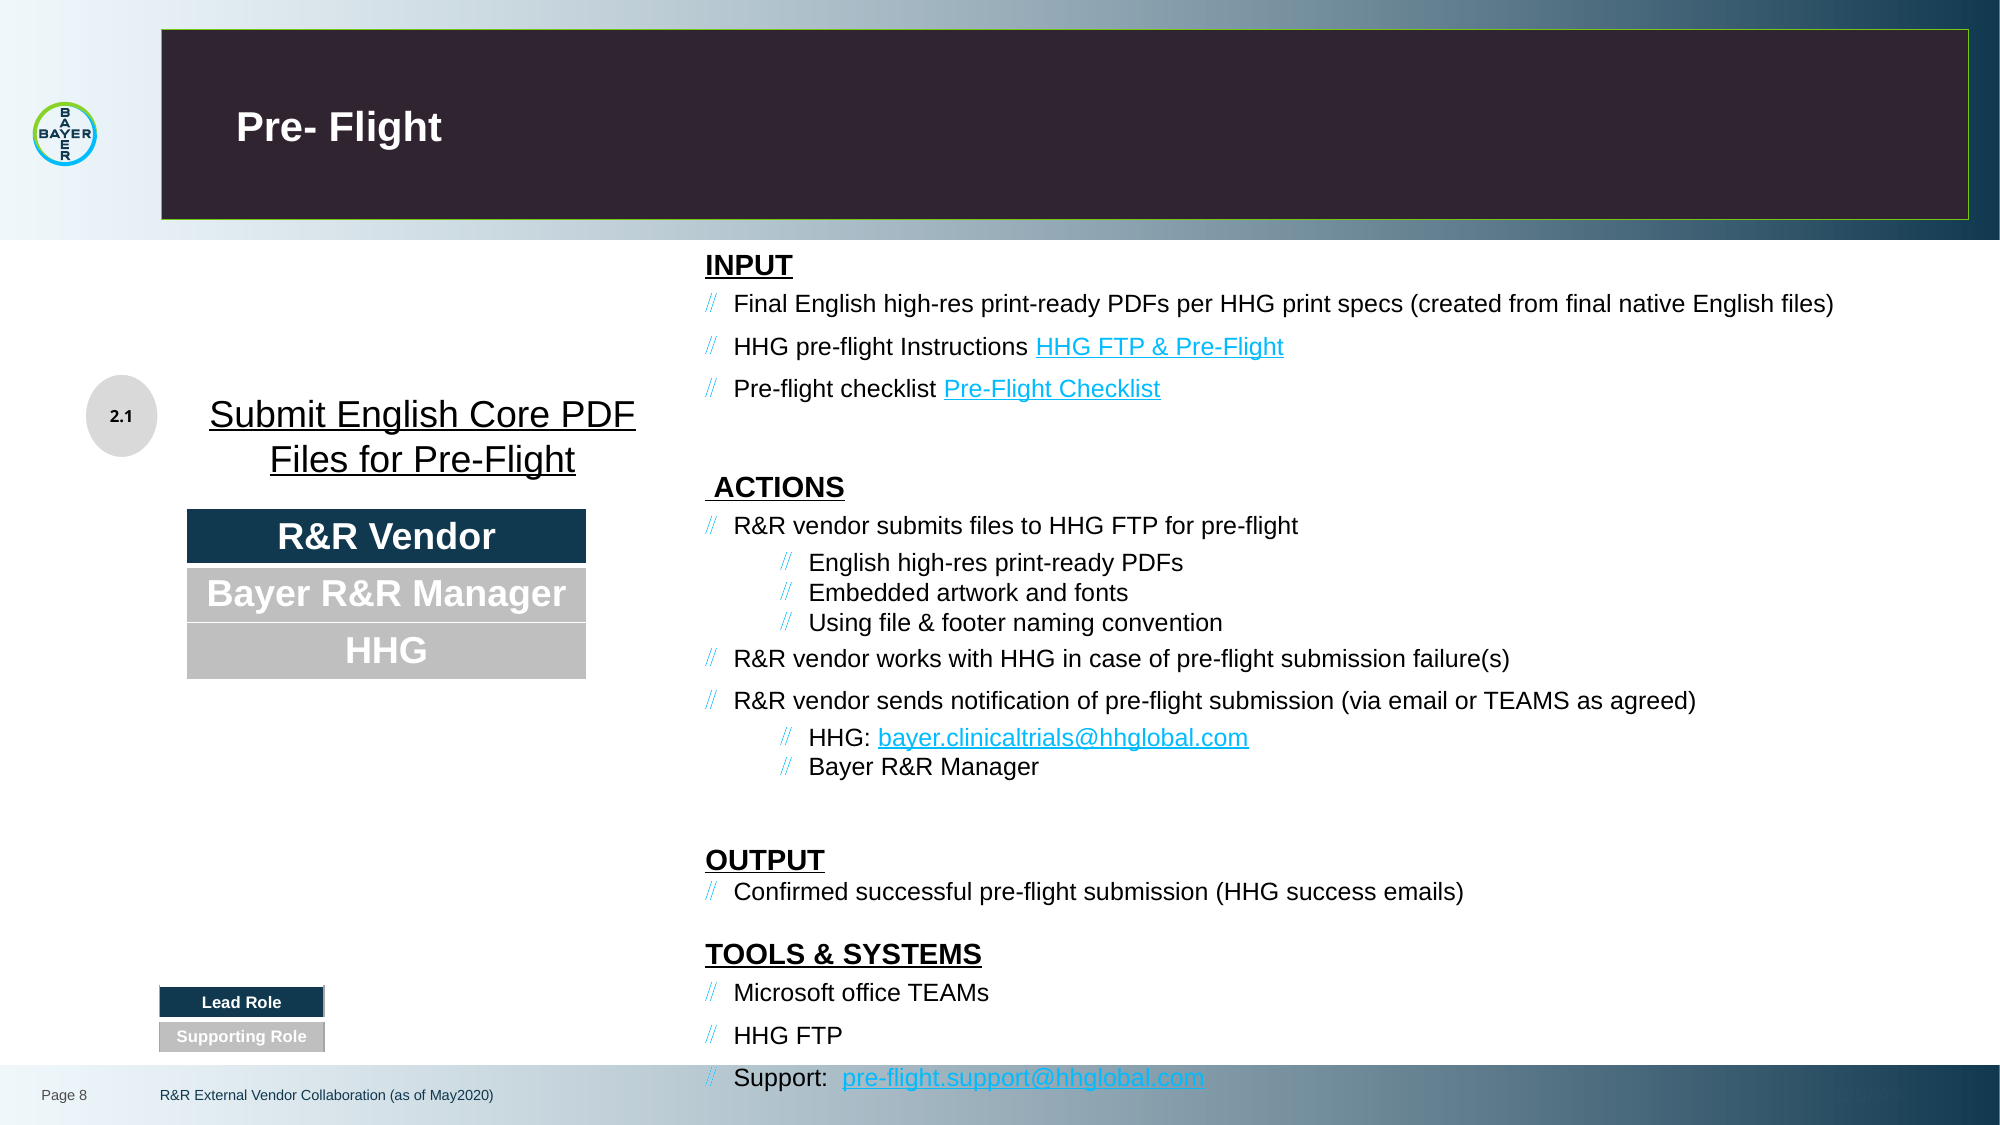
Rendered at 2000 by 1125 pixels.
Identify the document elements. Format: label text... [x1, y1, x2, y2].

picture [705, 378, 717, 397]
picture [705, 1025, 717, 1043]
footer R&R External Vendor Collaboration (as of May2020) [159, 1085, 705, 1104]
picture [780, 727, 792, 745]
picture [705, 1067, 717, 1086]
table_cell Supporting Role [160, 1022, 323, 1052]
picture [705, 881, 717, 900]
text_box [83, 372, 160, 460]
picture [780, 612, 792, 630]
picture [705, 982, 717, 1001]
title Pre- Flight [161, 29, 1969, 220]
slide_number Page 8 [32, 1085, 97, 1104]
picture [705, 336, 717, 354]
picture [705, 293, 717, 312]
table_header R&R Vendor [187, 509, 586, 563]
picture [780, 757, 792, 775]
table_cell HHG [187, 623, 586, 679]
picture [780, 552, 792, 570]
text_box Submit English Core PDF Files for Pre-Flight [173, 389, 672, 464]
picture [705, 690, 717, 709]
picture [64, 105, 81, 111]
picture [705, 648, 717, 666]
picture [780, 582, 792, 600]
picture [705, 516, 717, 534]
table_header Lead Role [160, 987, 323, 1017]
text_box INPUT Final English high-res print-ready PDFs per HHG print specs (created from final native English files) HHG pre-flight Instructions HHG FTP & Pre-Flight Pre-flight checklist Pre-Flight Checklist ACTIONS R&R vendor submits files to HHG FTP for pre-flight English high-res print-ready PDFs Embedded artwork and fonts Using file & footer naming convention R&R vendor works with HHG in case of pre-flight submission failure(s) R&R vendor sends notification of pre-flight submission (via email or TEAMS as agreed) HHG: bayer.clinicaltrials@hhglobal.com Bayer R&R Manager OUTPUT Confirmed successful pre-flight submission (HHG success emails) TOOLS & SYSTEMS Microsoft office TEAMs HHG FTP Support: pre-flight.support@hhglobal.com [705, 246, 1951, 1125]
table_cell Bayer R&R Manager [187, 568, 586, 622]
